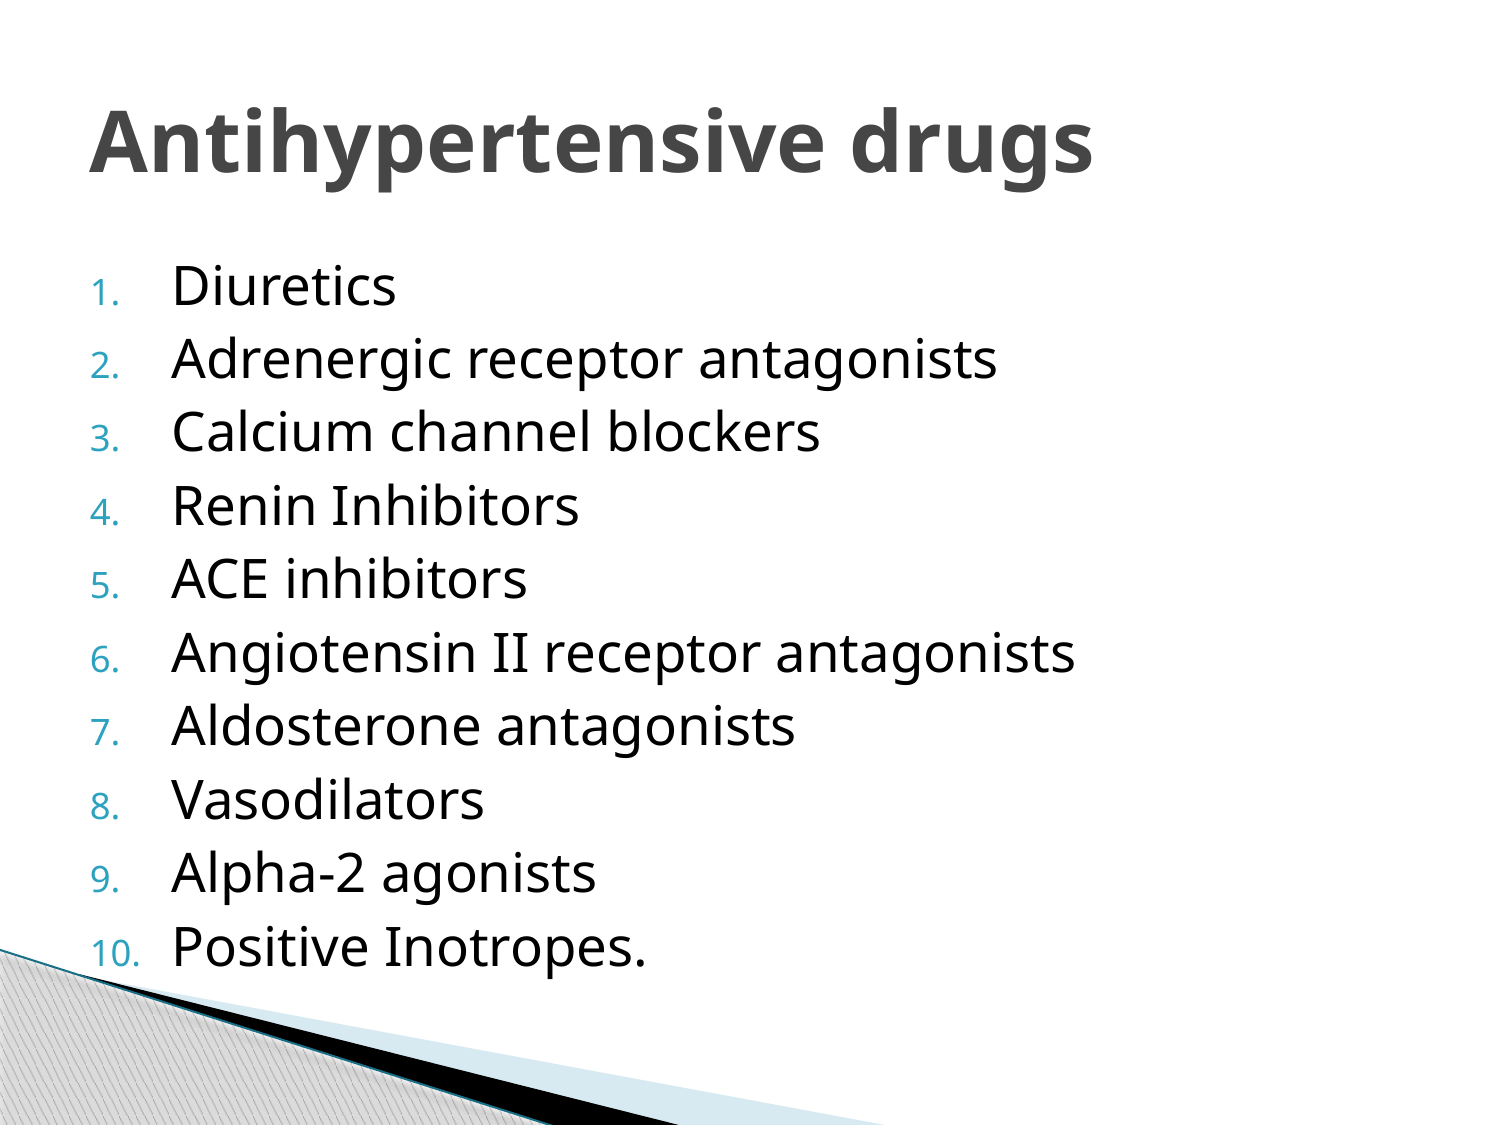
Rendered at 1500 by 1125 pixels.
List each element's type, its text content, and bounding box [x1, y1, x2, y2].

title Antihypertensive drugs [75, 45, 1425, 233]
list Diuretics Adrenergic receptor antagonists Calcium channel blockers Renin Inhibitors ACE inhibitors Angiotensin II receptor antagonists Aldosterone antagonists Vasodilators Alpha-2 agonists Positive Inotropes. [75, 243, 1425, 986]
